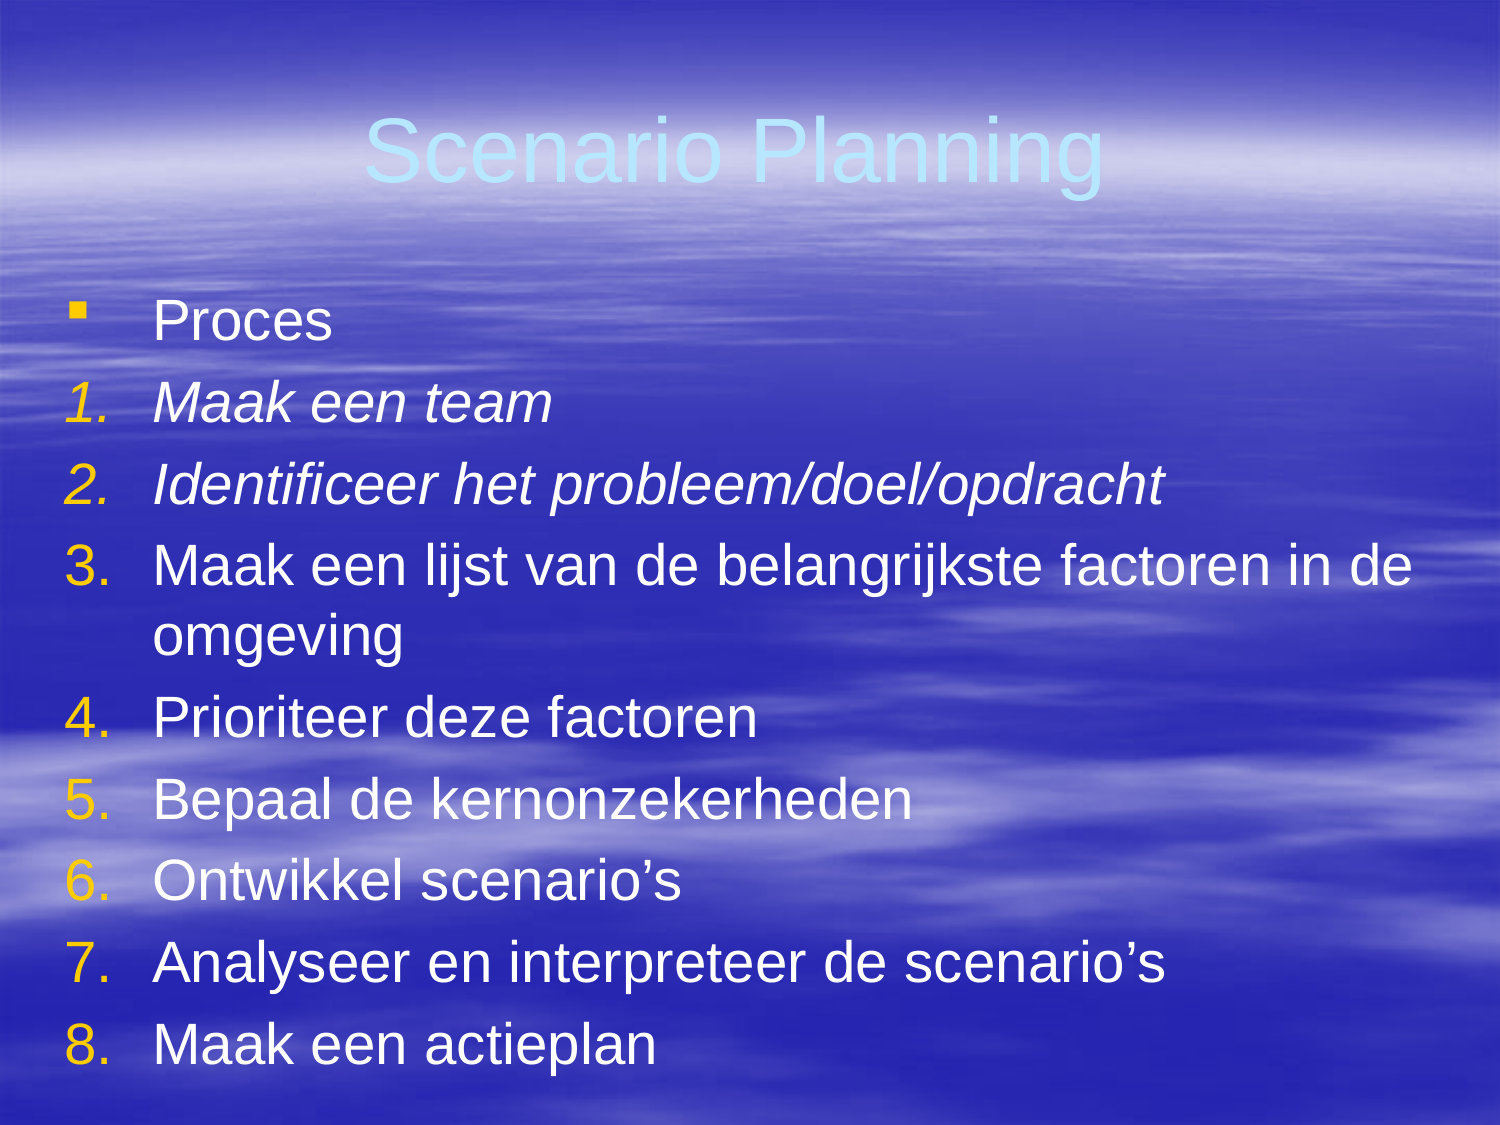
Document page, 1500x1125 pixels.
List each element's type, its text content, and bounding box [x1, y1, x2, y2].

title Scenario Planning [49, 37, 1446, 255]
list Proces Maak een team Identificeer het probleem/doel/opdracht Maak een lijst van de belangrijkste factoren in de omgeving Prioriteer deze factoren Bepaal de kernonzekerheden Ontwikkel scenario’s Analyseer en interpreteer de scenario’s Maak een actieplan [49, 275, 1451, 1001]
